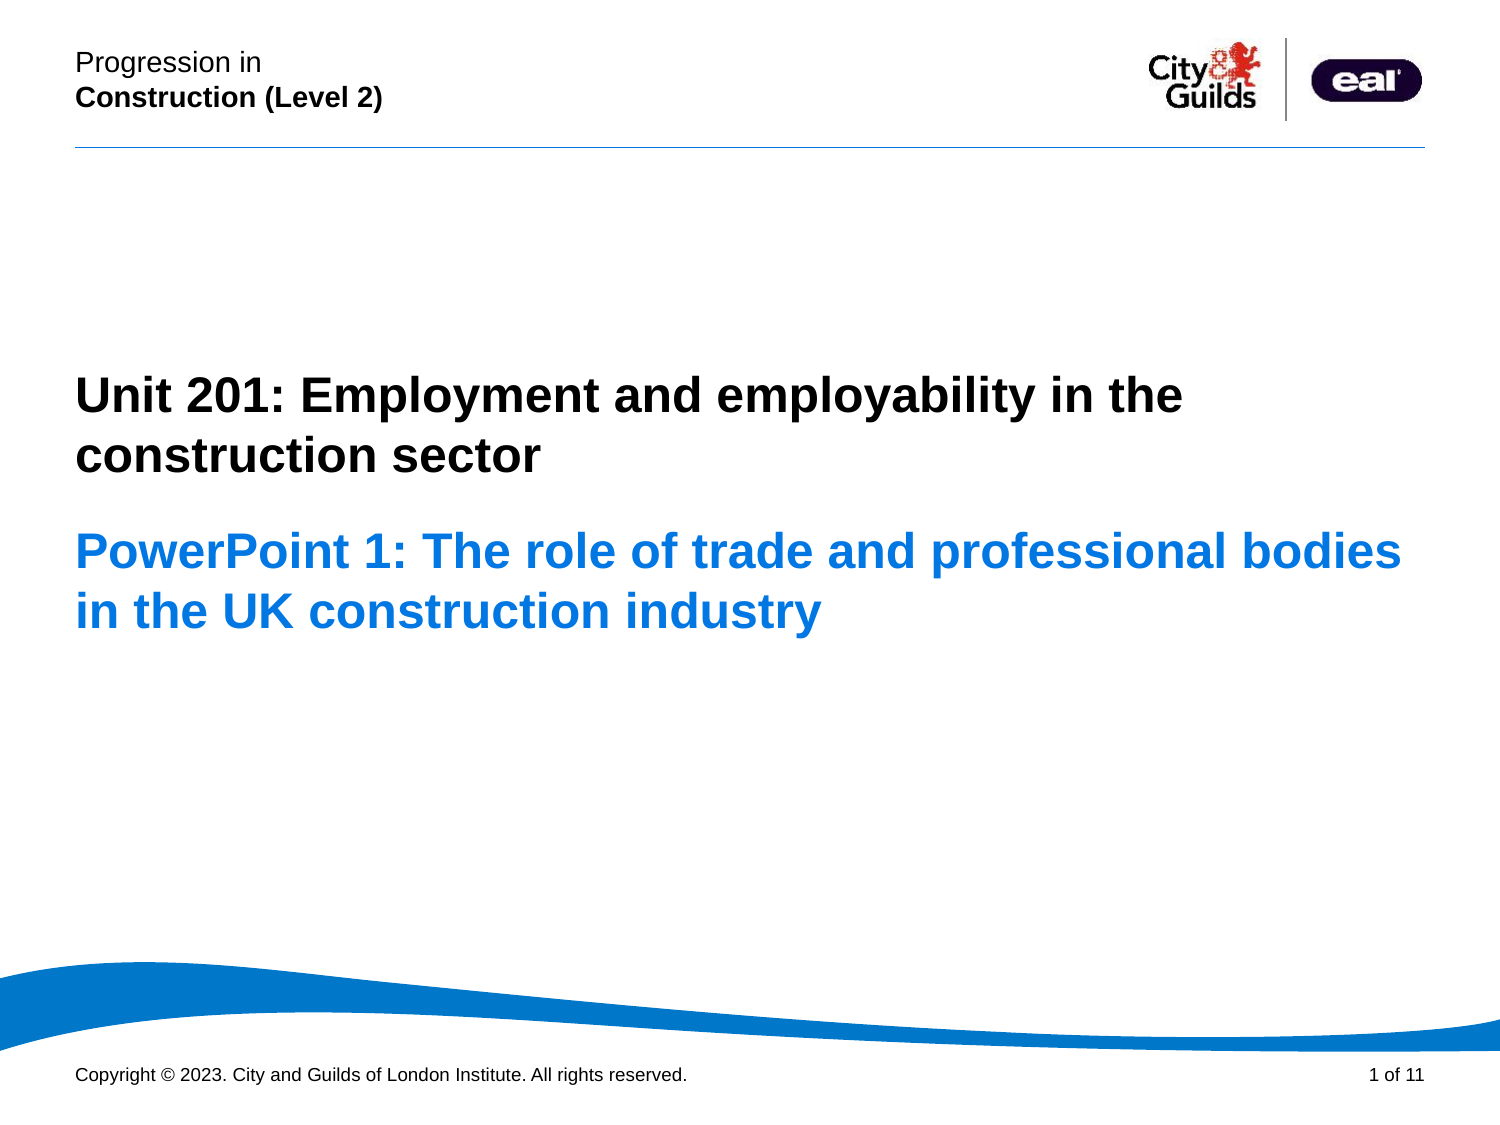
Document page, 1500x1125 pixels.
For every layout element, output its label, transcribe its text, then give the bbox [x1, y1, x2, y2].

list PowerPoint presentation [76, 231, 1427, 1012]
title PowerPoint 1: The role of trade and professional bodies in the UK construction industry [74, 518, 1413, 928]
picture [1149, 38, 1422, 121]
text_box Unit 201: Employment and employability in the construction sector [75, 362, 1388, 484]
